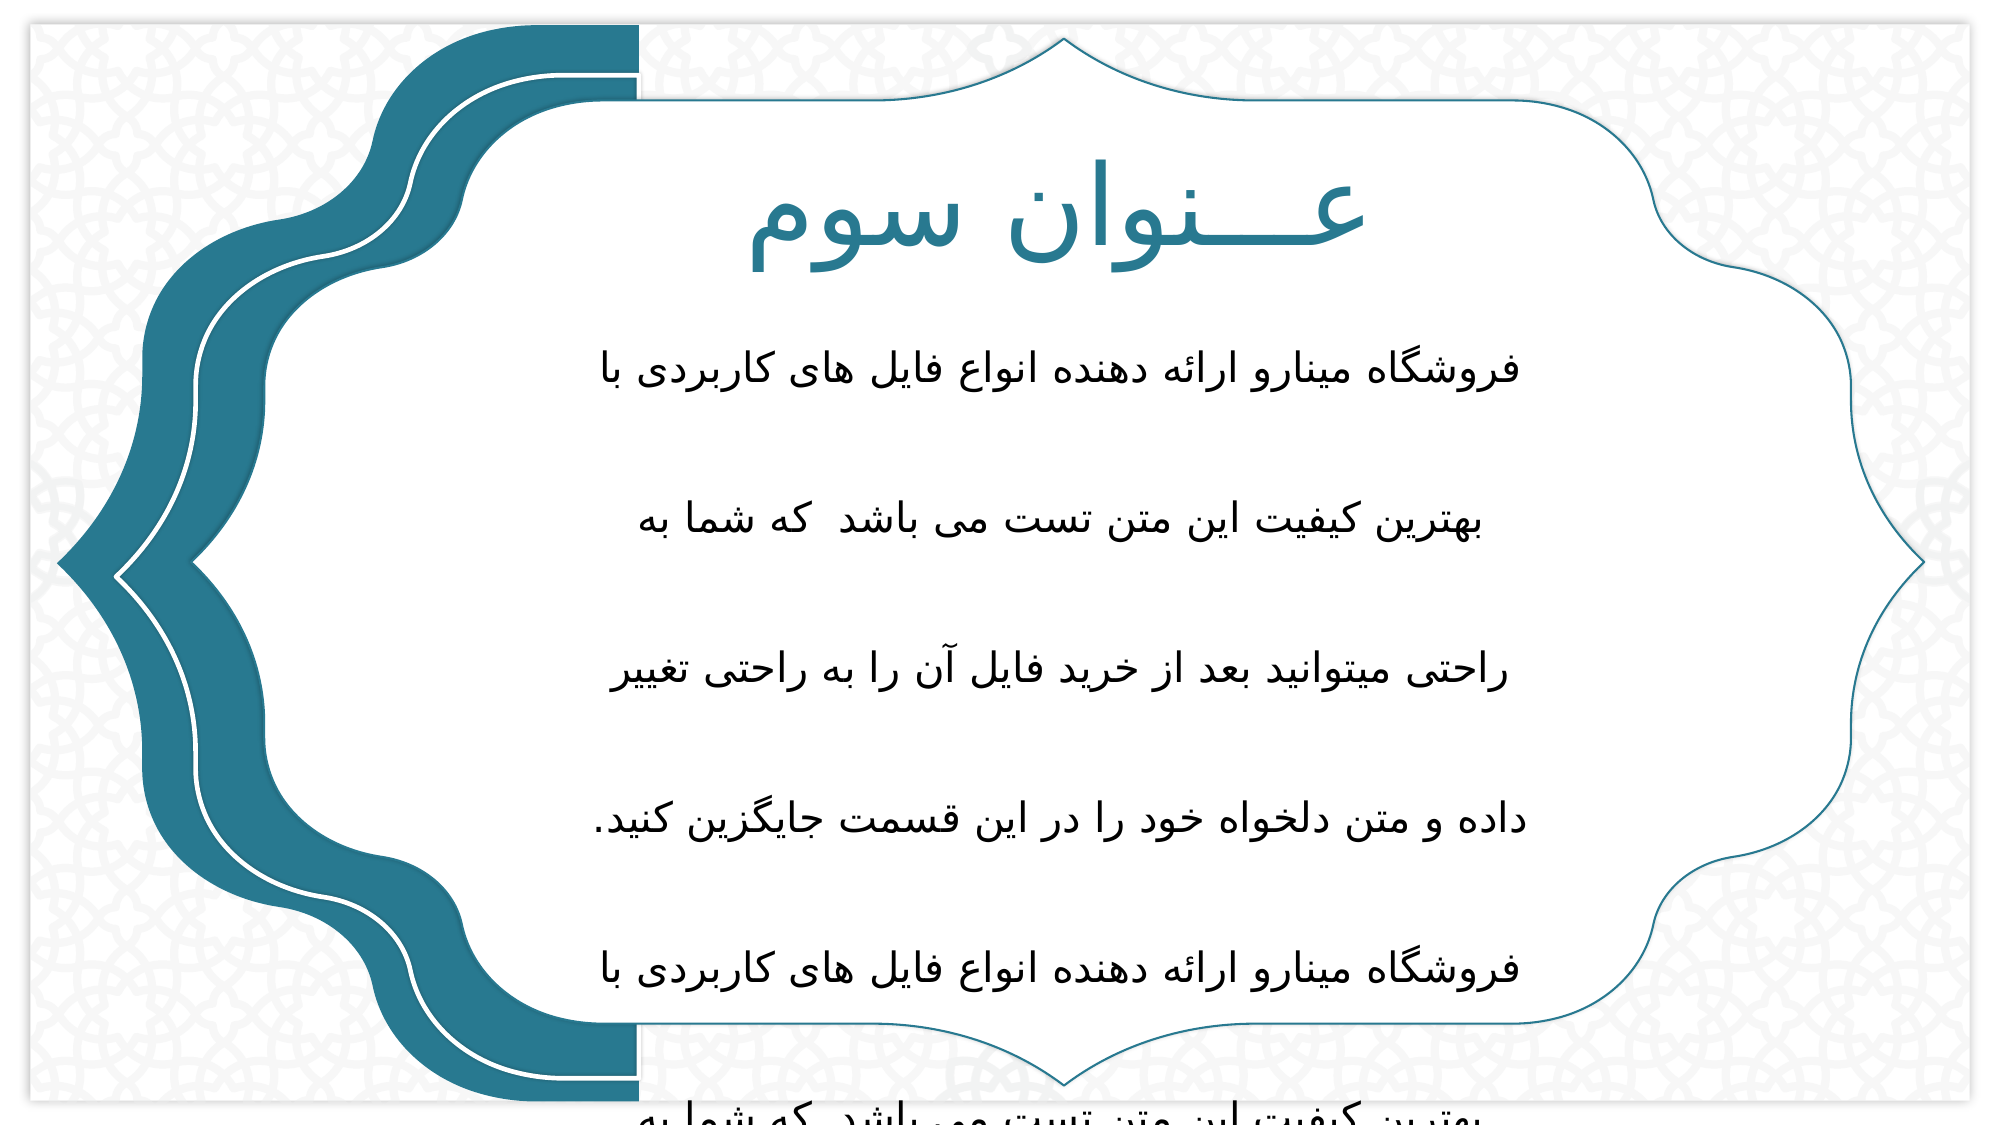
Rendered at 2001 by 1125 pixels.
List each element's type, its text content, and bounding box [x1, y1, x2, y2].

text_box فروشگاه مینارو ارائه دهنده انواع فایل های کاربردی با بهترین کیفیت این متن تست می باشد که شما به راحتی میتوانید بعد از خرید فایل آن را به راحتی تغییر داده و متن دلخواه خود را در این قسمت جایگزین کنید. فروشگاه مینارو ارائه دهنده انواع فایل های کاربردی با بهترین کیفیت این متن تست می باشد که شما به راحتی میتوانید بعد از خرید فایل آن را به راحتی تغییر داده و متن دلخواه خود را در این قسمت جایگزین کنید [572, 233, 1549, 1125]
text_box عـــنوان سوم [477, 125, 1644, 276]
